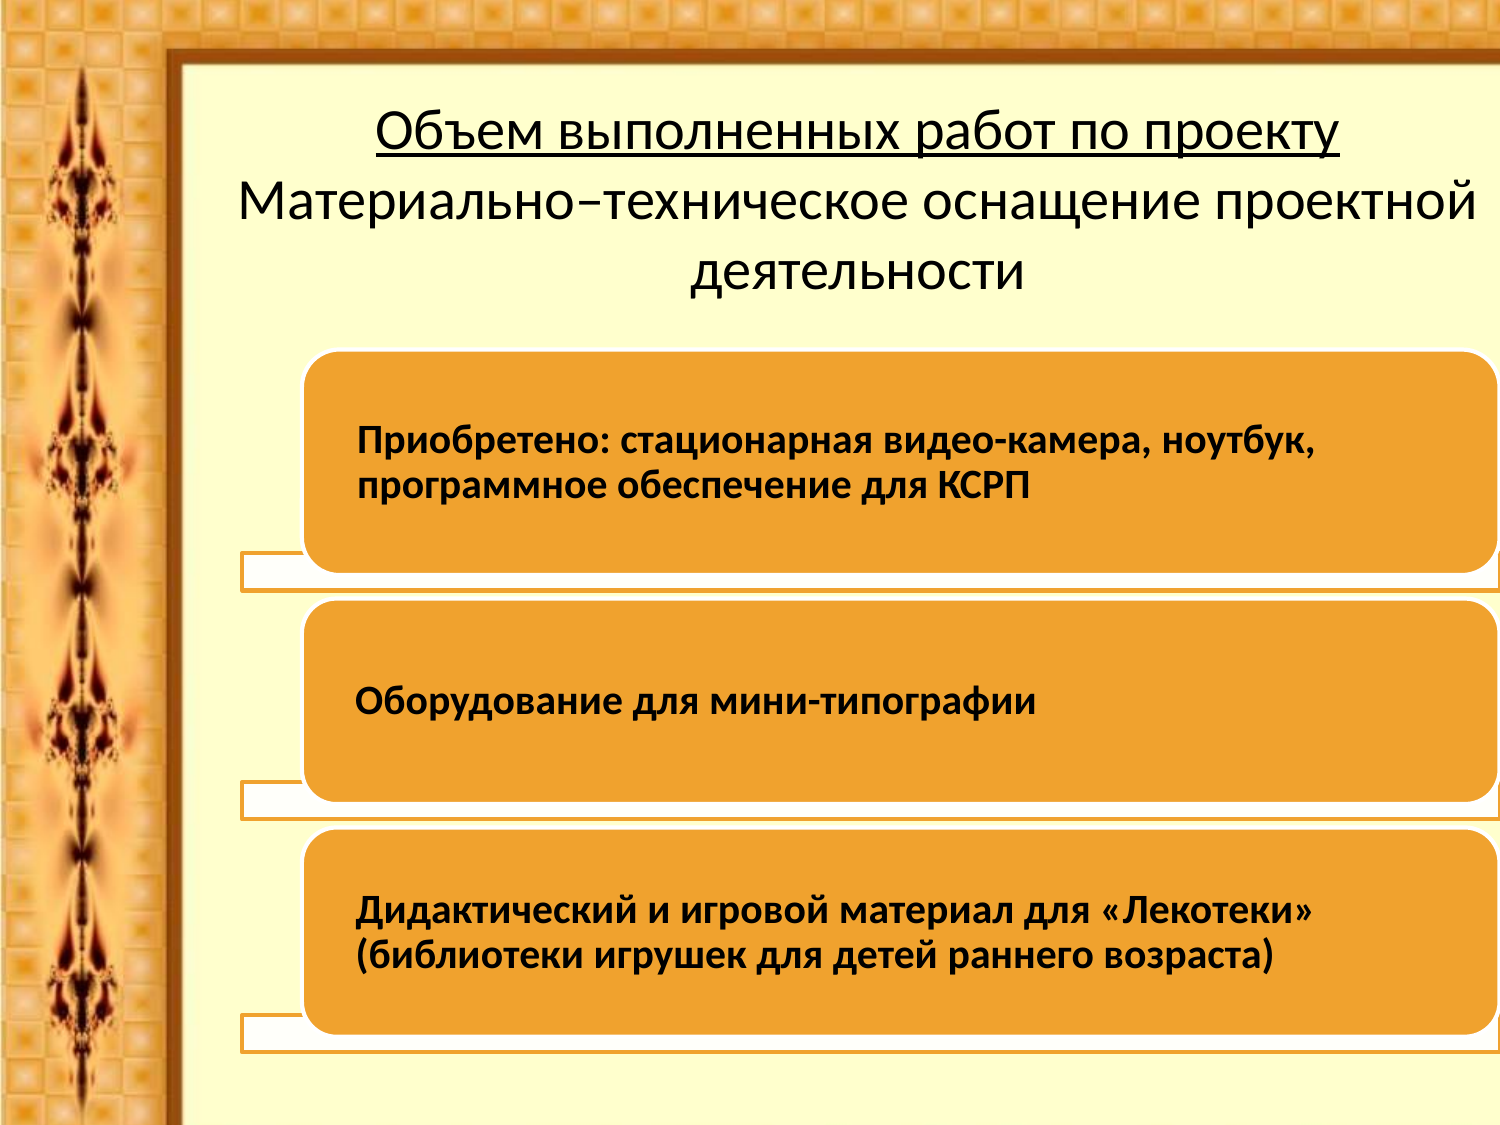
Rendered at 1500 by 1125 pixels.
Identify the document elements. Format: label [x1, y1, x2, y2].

text_box [241, 314, 1500, 1088]
picture [0, 0, 1500, 1125]
